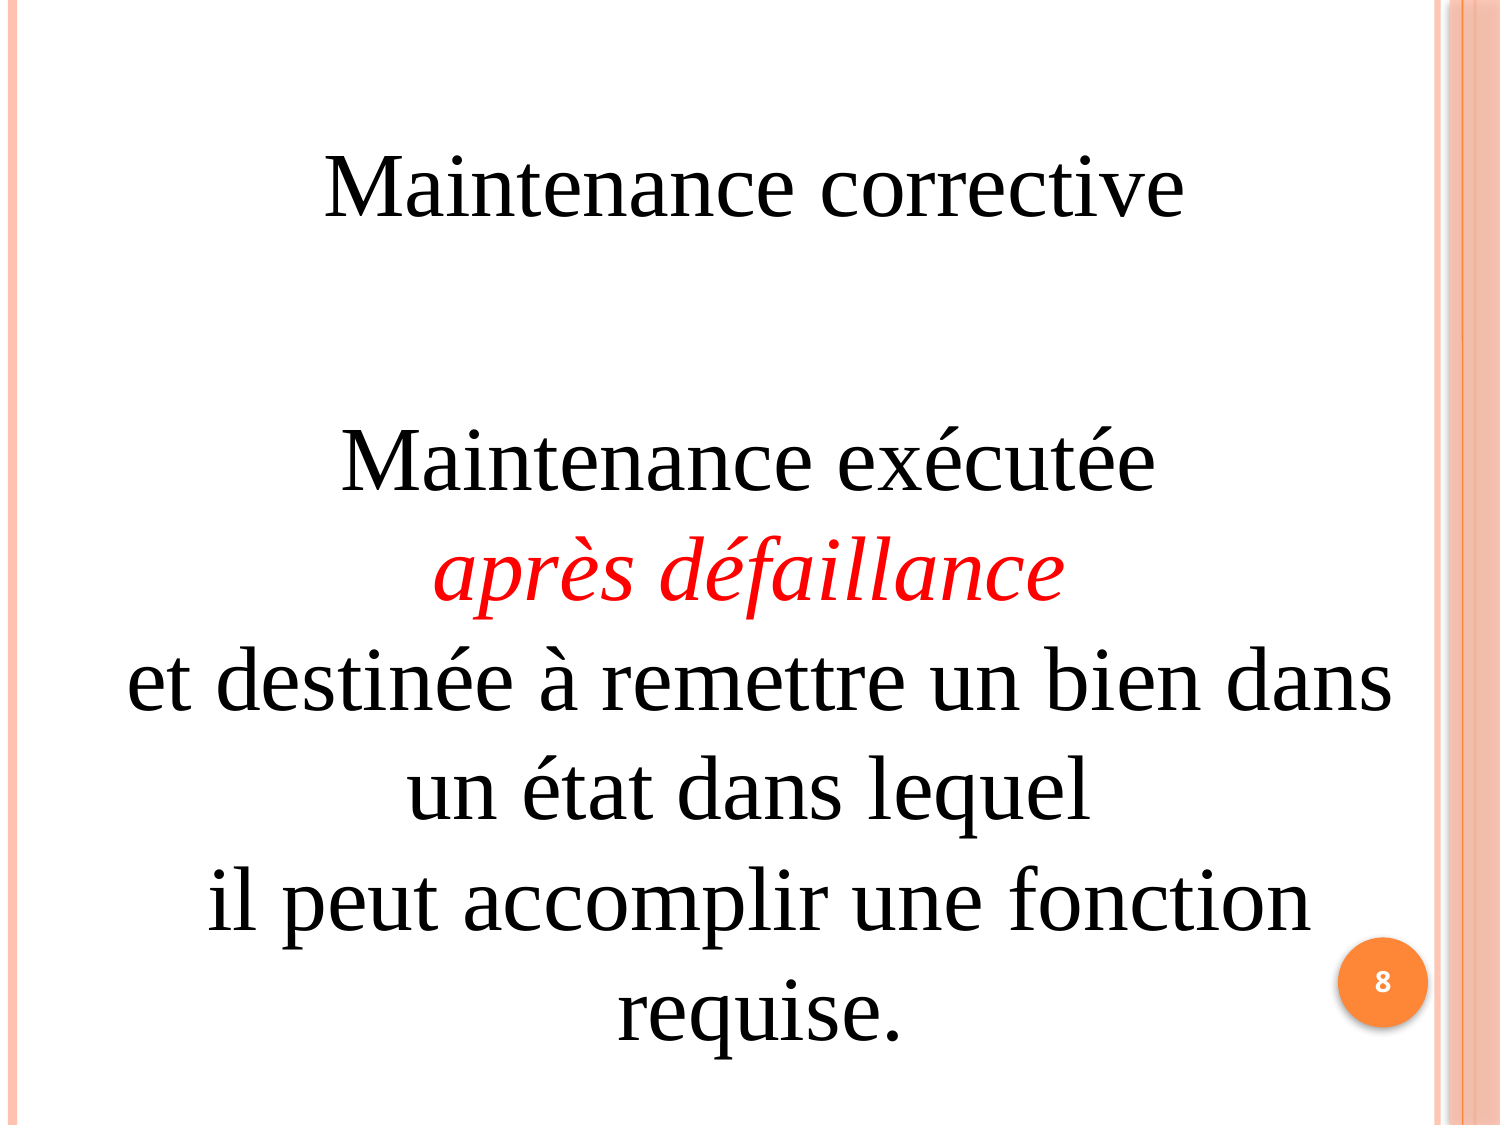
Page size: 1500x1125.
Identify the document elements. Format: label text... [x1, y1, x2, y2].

text_box Maintenance exécutée après défaillance et destinée à remettre un bien dans un état dans lequel il peut accomplir une fonction requise. [82, 281, 1441, 1066]
text_box Maintenance corrective [308, 117, 1226, 242]
